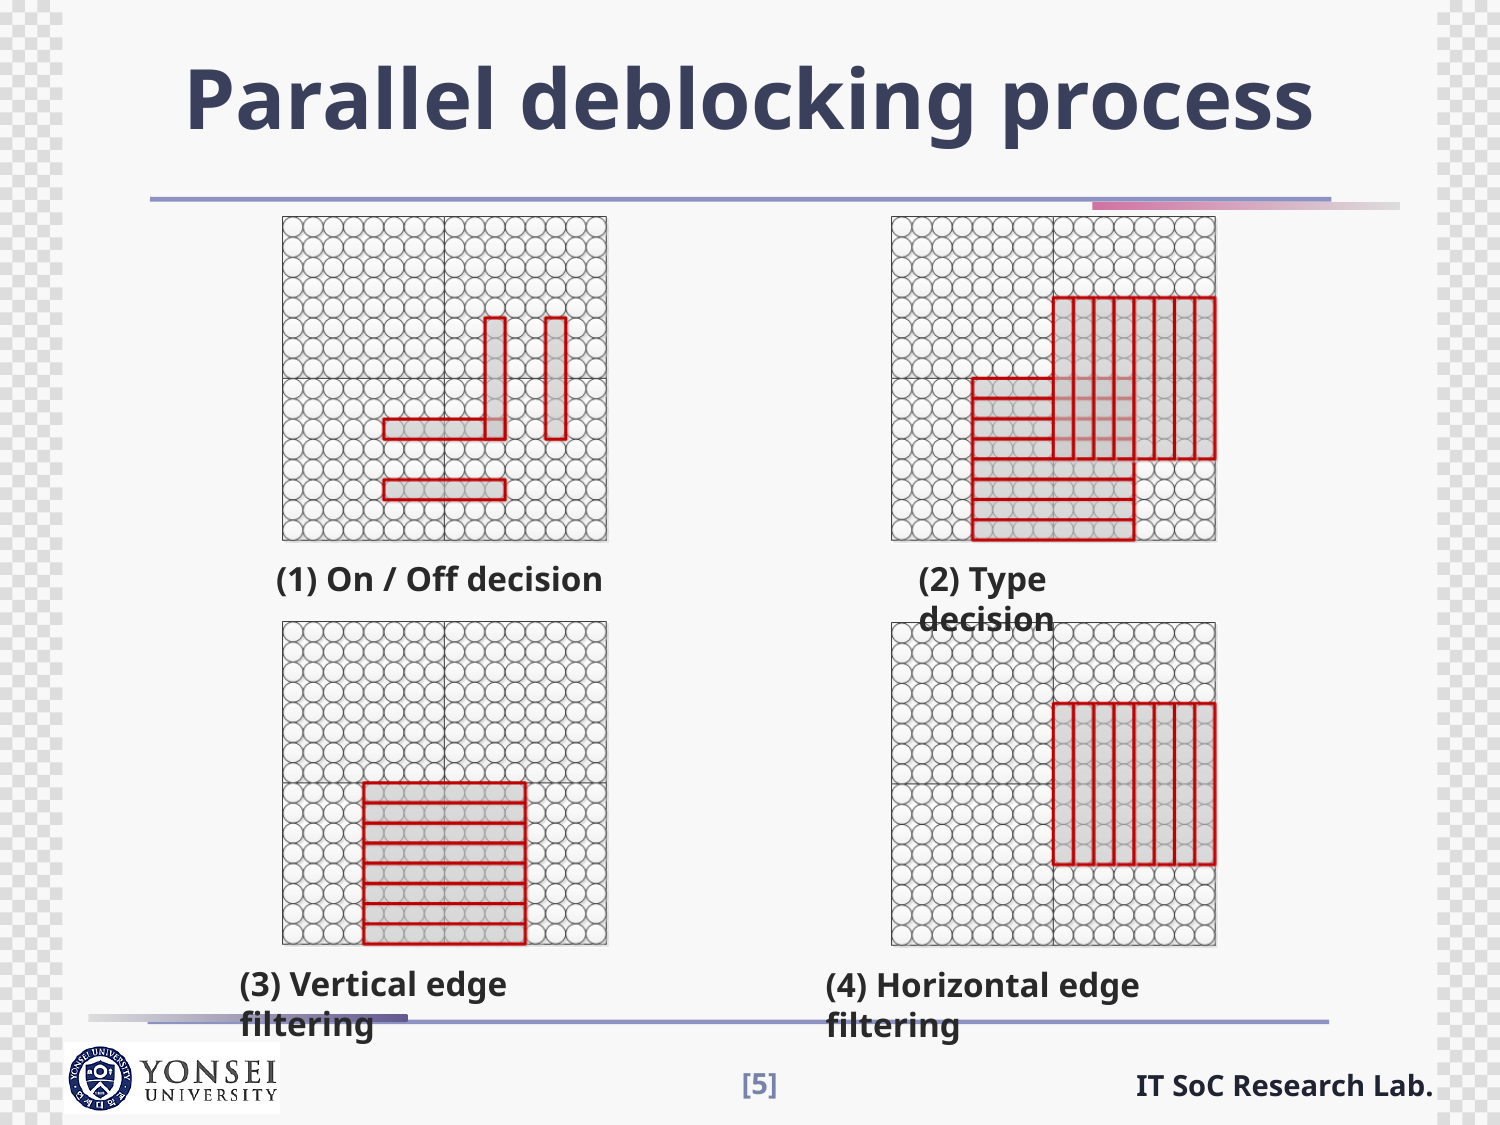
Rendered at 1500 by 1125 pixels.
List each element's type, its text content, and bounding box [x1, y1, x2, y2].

list (1) On / Off decision [260, 550, 628, 610]
picture [282, 620, 609, 948]
picture [64, 1042, 280, 1114]
text_box (3) Vertical edge filtering [224, 955, 665, 1015]
picture [282, 216, 609, 543]
text_box (2) Type decision [903, 553, 1207, 610]
text_box (4) Horizontal edge filtering [810, 956, 1298, 1016]
slide_number [5] [714, 1054, 805, 1116]
picture [891, 621, 1219, 948]
title Parallel deblocking process [64, 18, 1436, 174]
picture [891, 216, 1219, 544]
